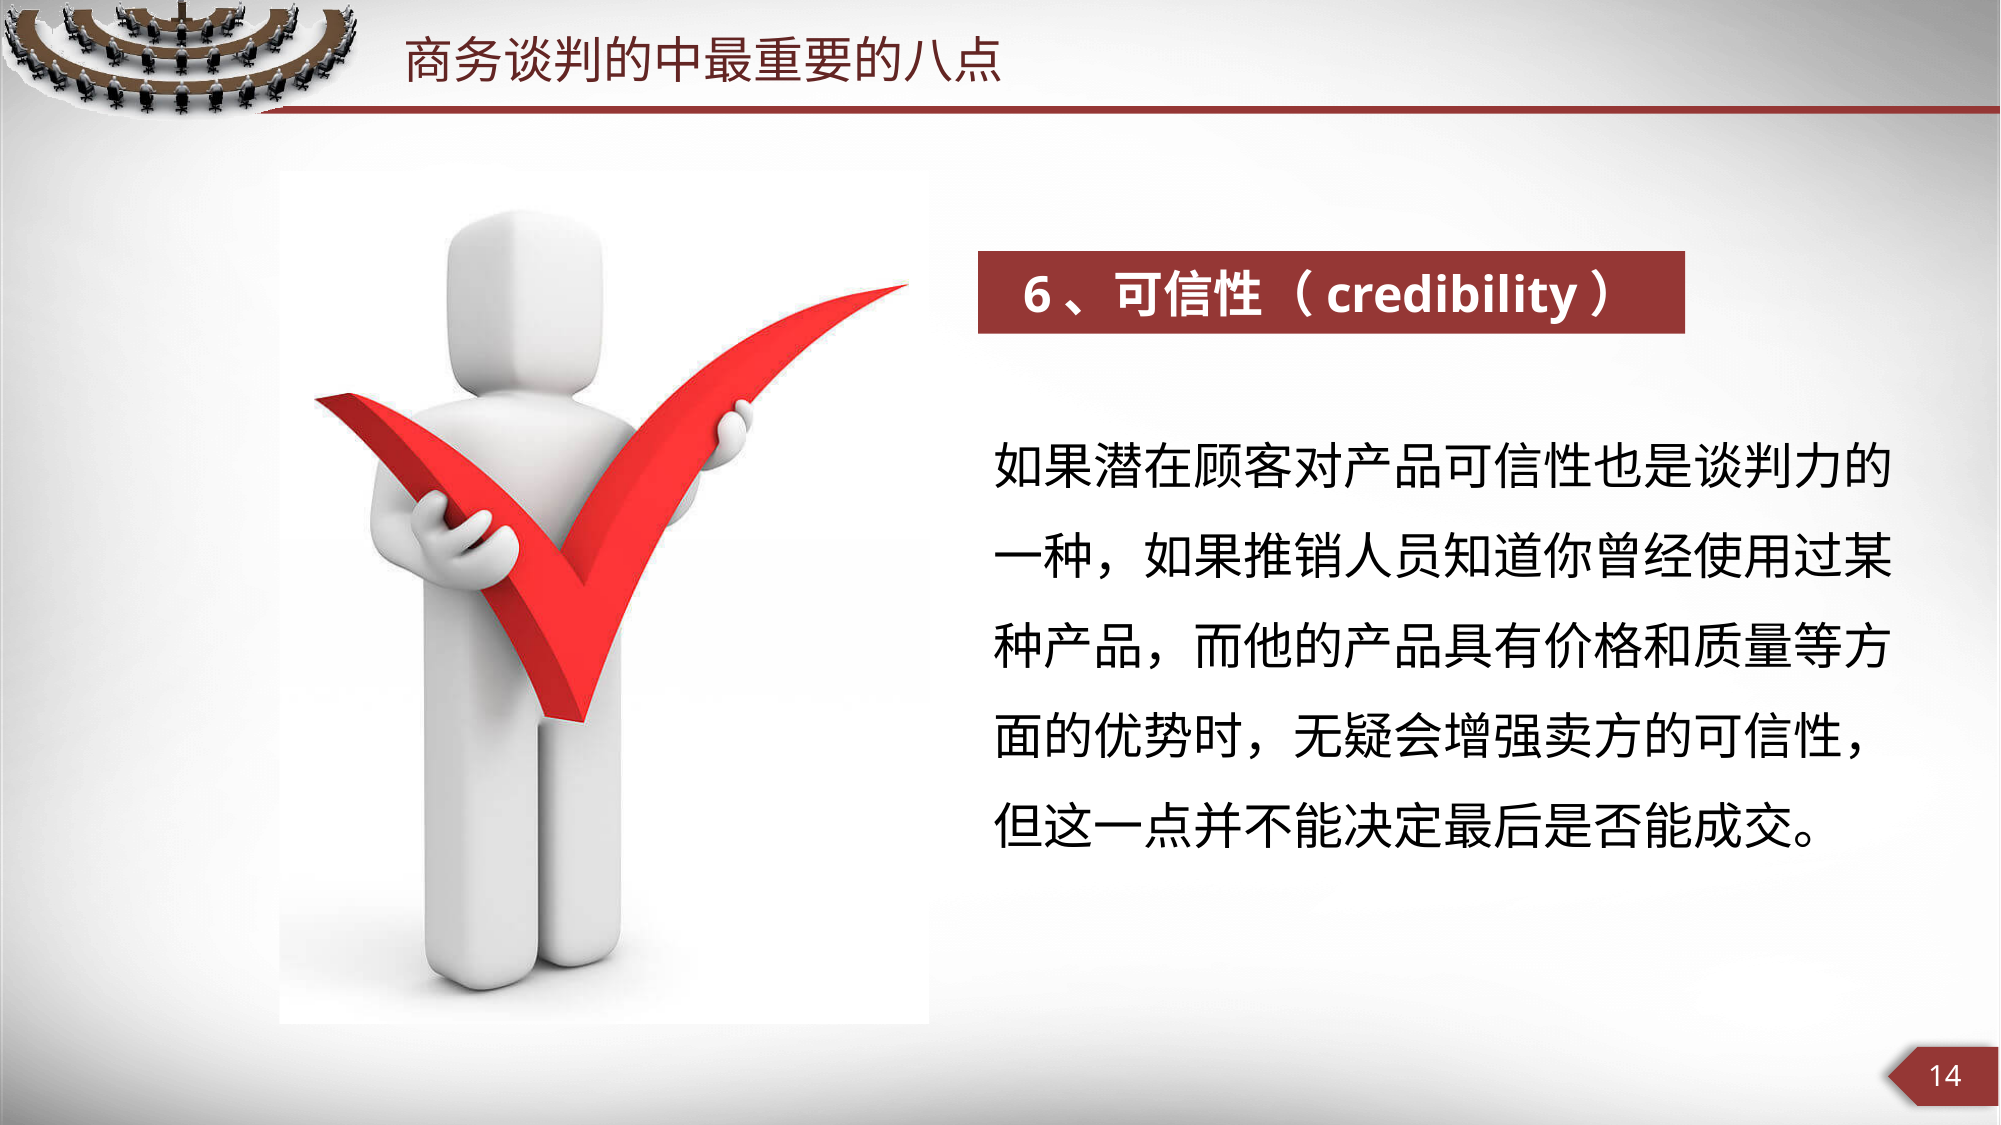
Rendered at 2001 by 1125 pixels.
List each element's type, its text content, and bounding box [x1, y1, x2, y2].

slide_number 14 [1889, 1046, 2000, 1107]
list 商务谈判的中最重要的八点 [388, 11, 1074, 107]
text_box 如果潜在顾客对产品可信性也是谈判力的一种，如果推销人员知道你曾经使用过某种产品，而他的产品具有价格和质量等方面的优势时，无疑会增强卖方的可信性，但这一点并不能决定最后是否能成交。 [978, 397, 1957, 929]
text_box 6、可信性（credibility） [978, 251, 1686, 334]
picture [0, 0, 2001, 1125]
